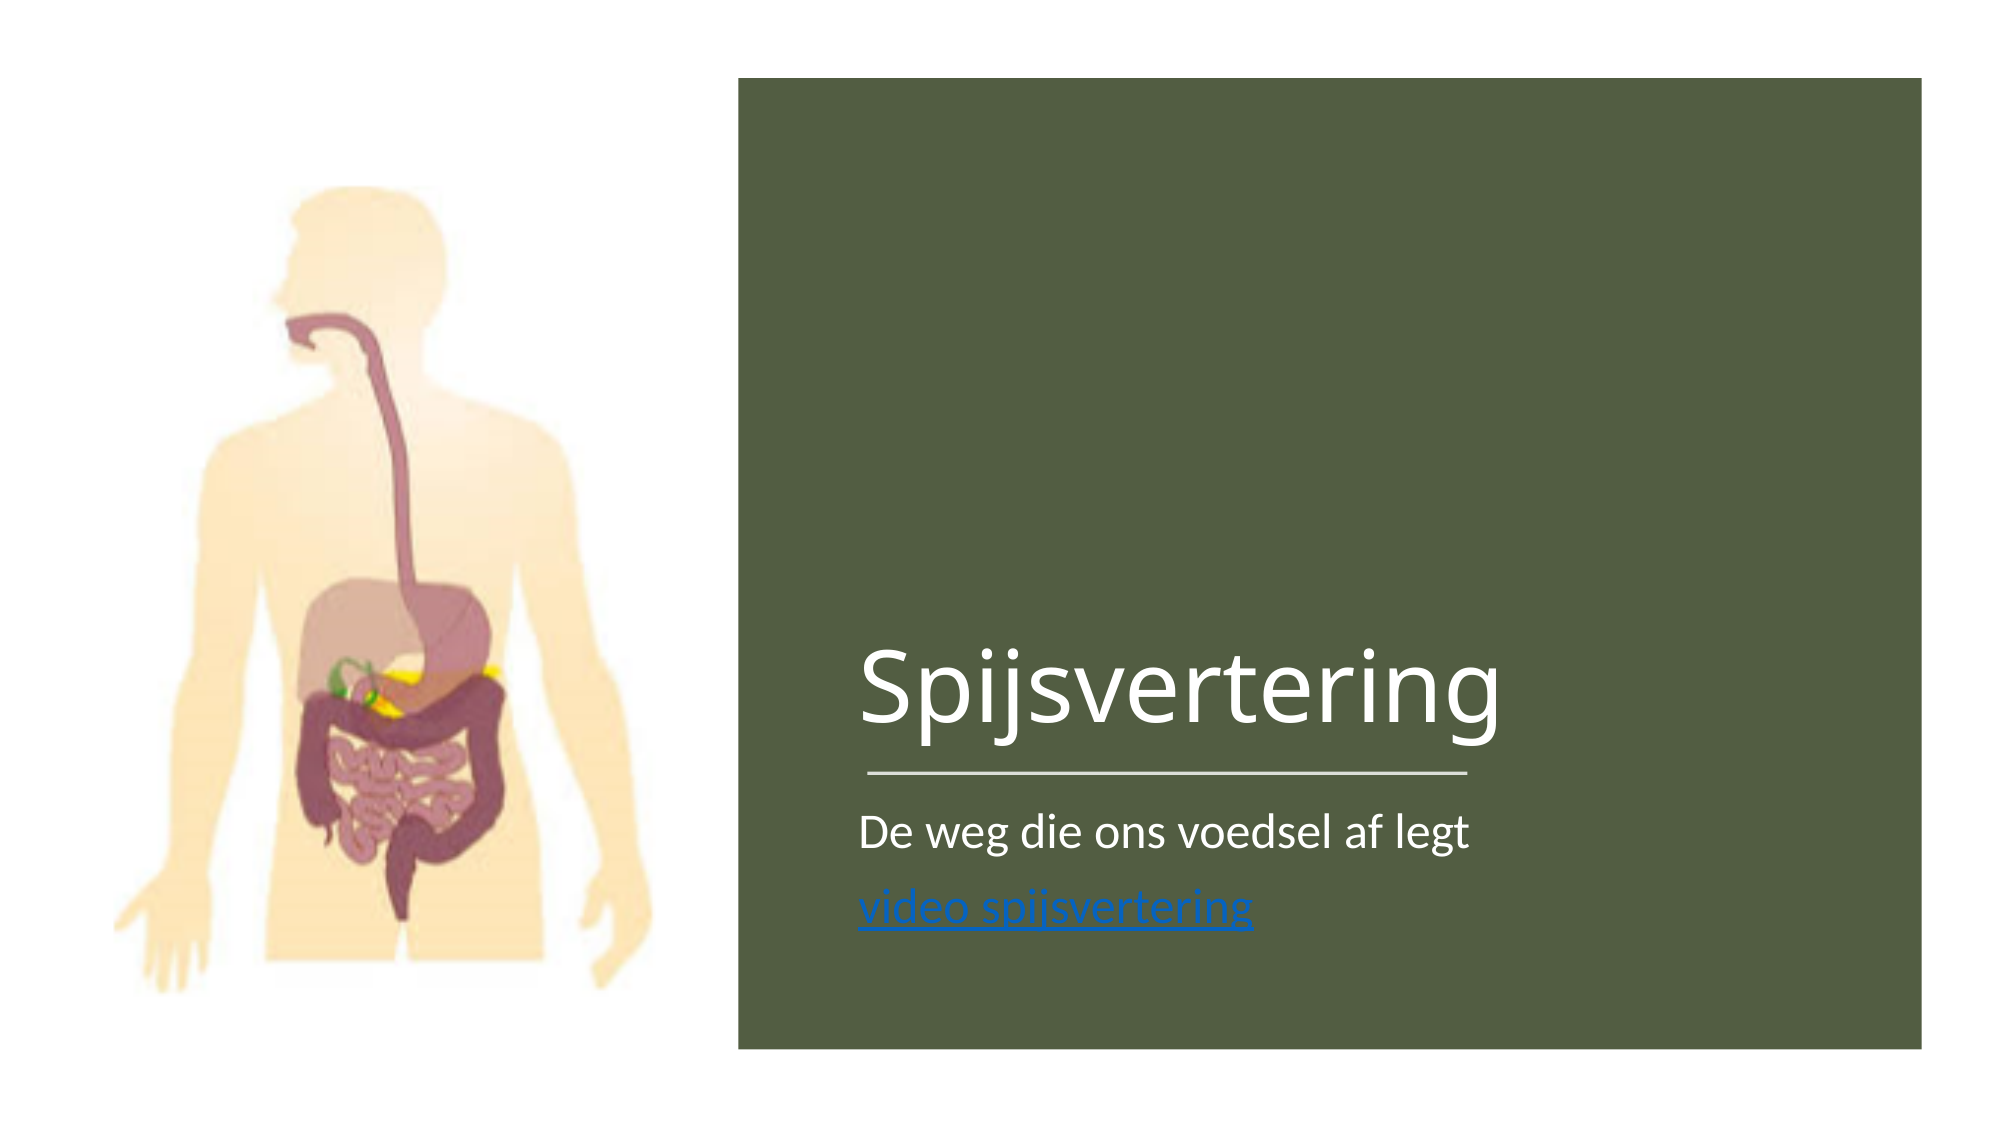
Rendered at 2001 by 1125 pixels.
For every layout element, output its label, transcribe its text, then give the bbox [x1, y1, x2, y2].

subtitle De weg die ons voedsel af legt video spijsvertering [843, 798, 1821, 1003]
picture [77, 78, 712, 1050]
title Spijsvertering [843, 193, 1821, 752]
text_box [738, 78, 1922, 1050]
